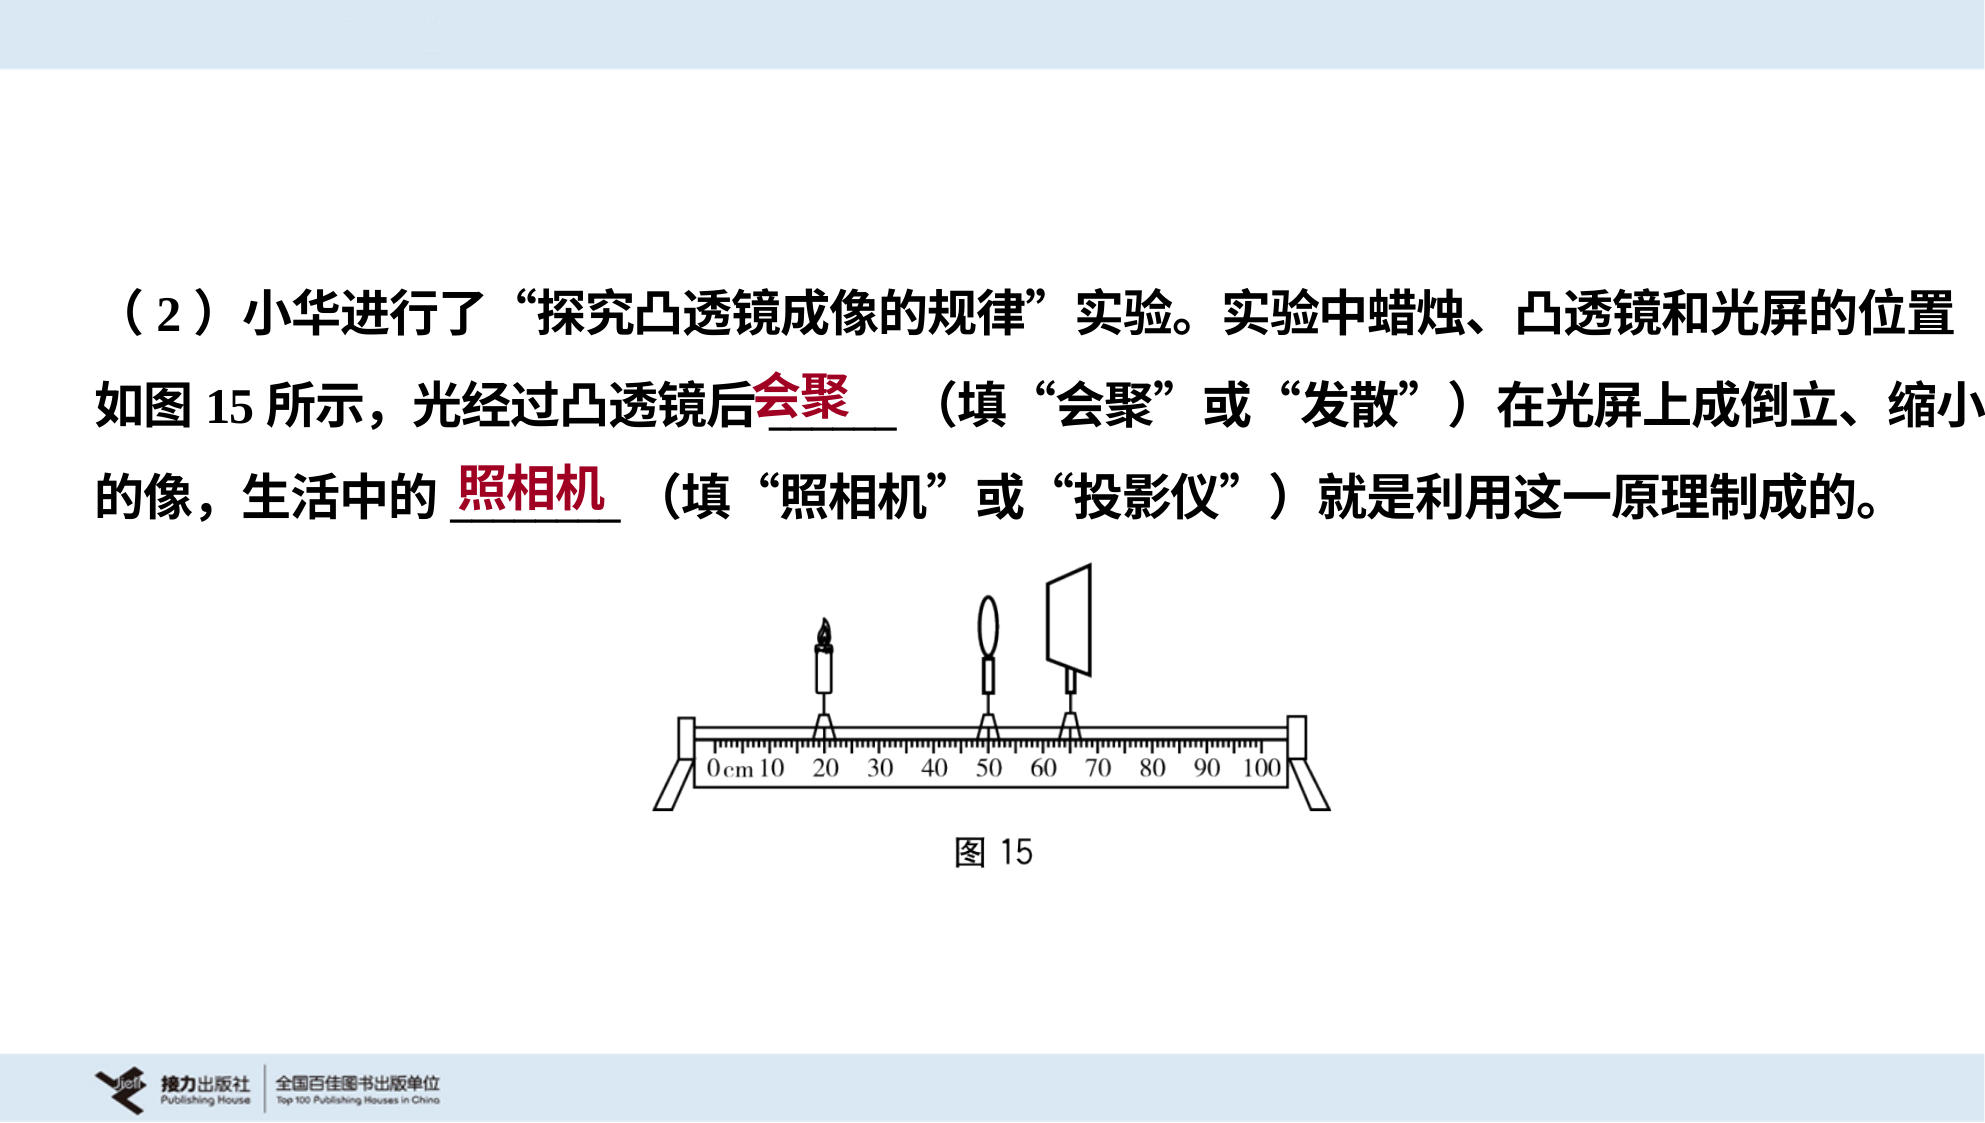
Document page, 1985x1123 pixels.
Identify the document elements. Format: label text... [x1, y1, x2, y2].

text_box 会聚 [734, 336, 868, 425]
picture [0, 0, 1985, 1122]
text_box （2）小华进行了“探究凸透镜成像的规律”实验。实验中蜡烛、凸透镜和光屏的位置 如图15所示，光经过凸透镜后______（填“会聚”或“发散”）在光屏上成倒立、缩小 的像，生活中的________（填“照相机”或“投影仪”）就是利用这一原理制成的。 [94, 249, 1892, 525]
text_box 照相机 [440, 428, 623, 517]
